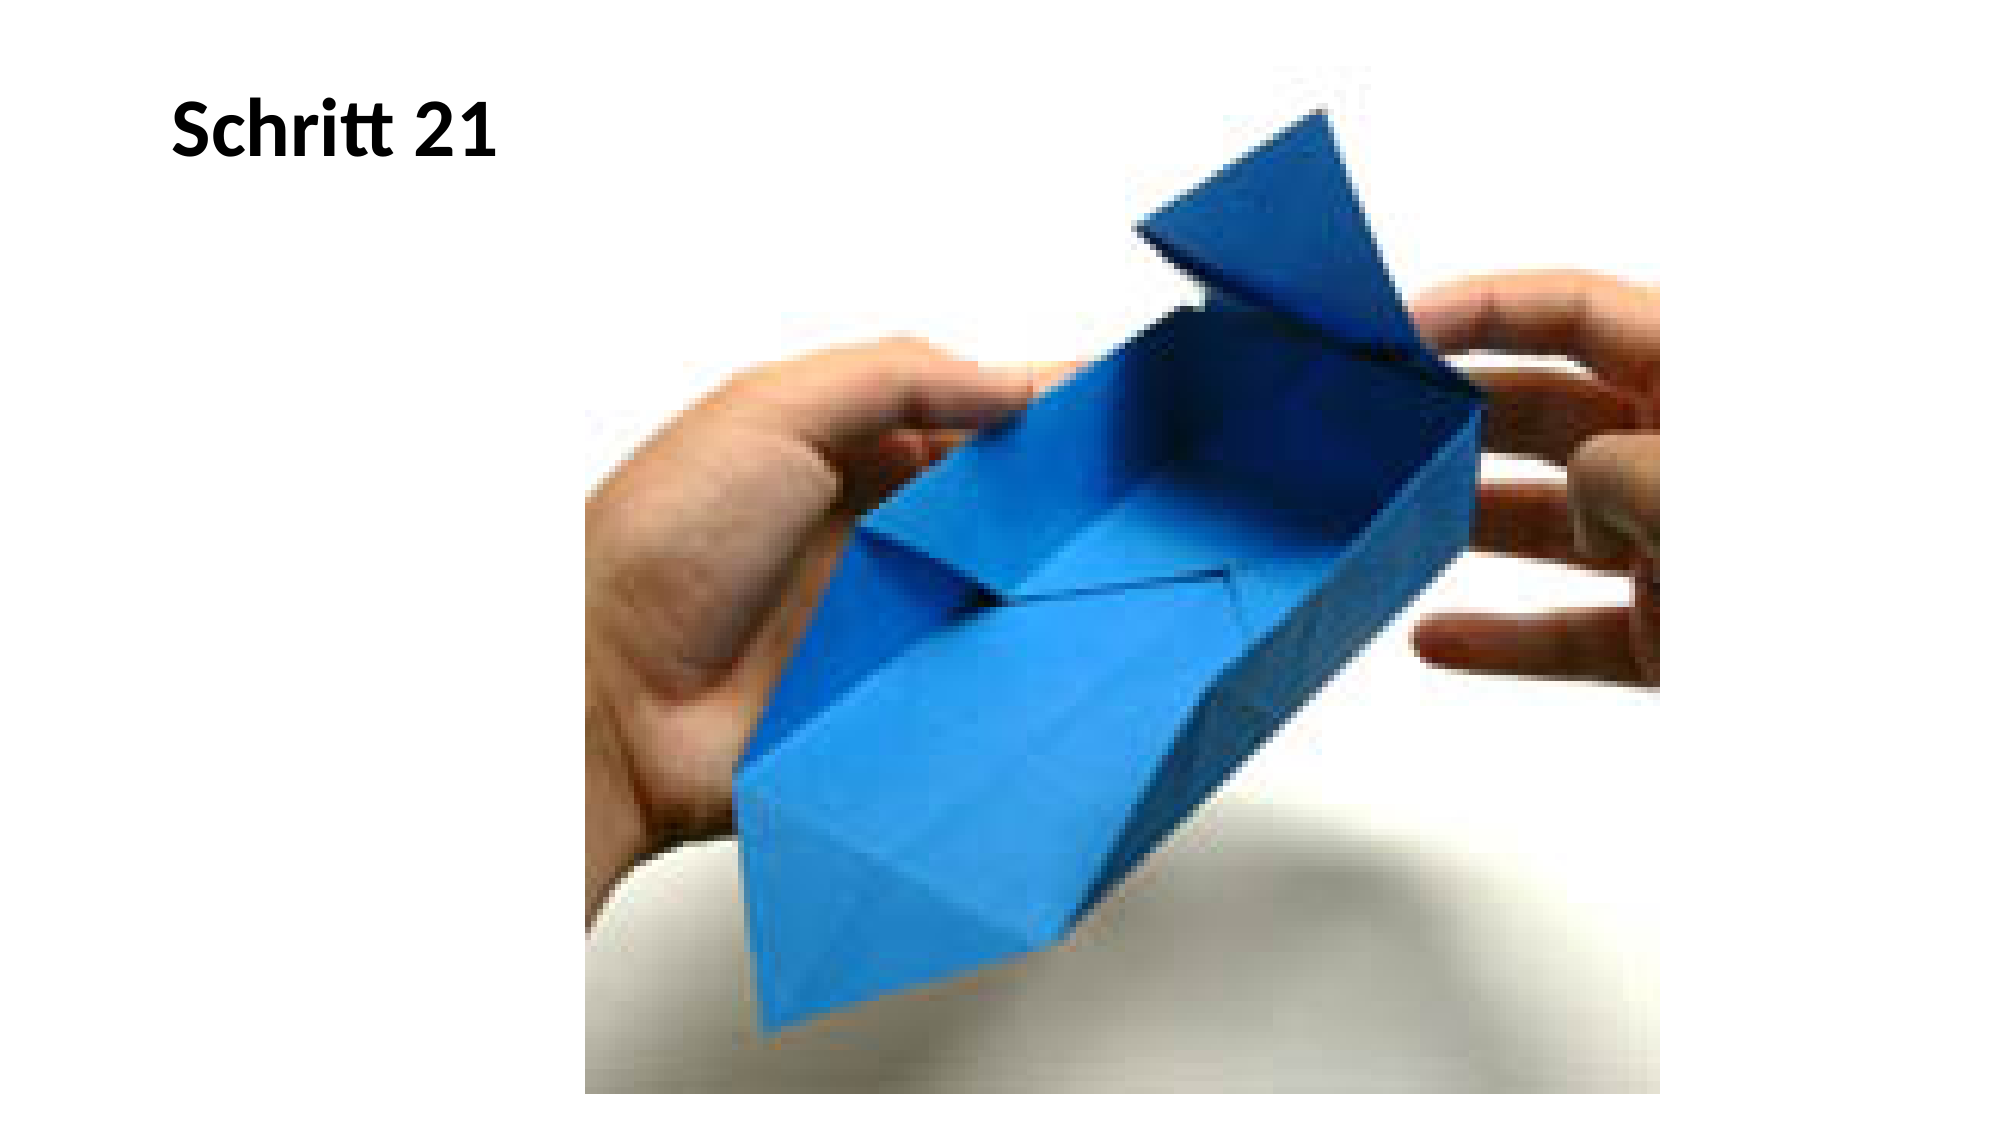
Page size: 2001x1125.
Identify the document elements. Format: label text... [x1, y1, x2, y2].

text_box Schritt 21 [157, 59, 514, 181]
picture [585, 17, 1660, 1094]
